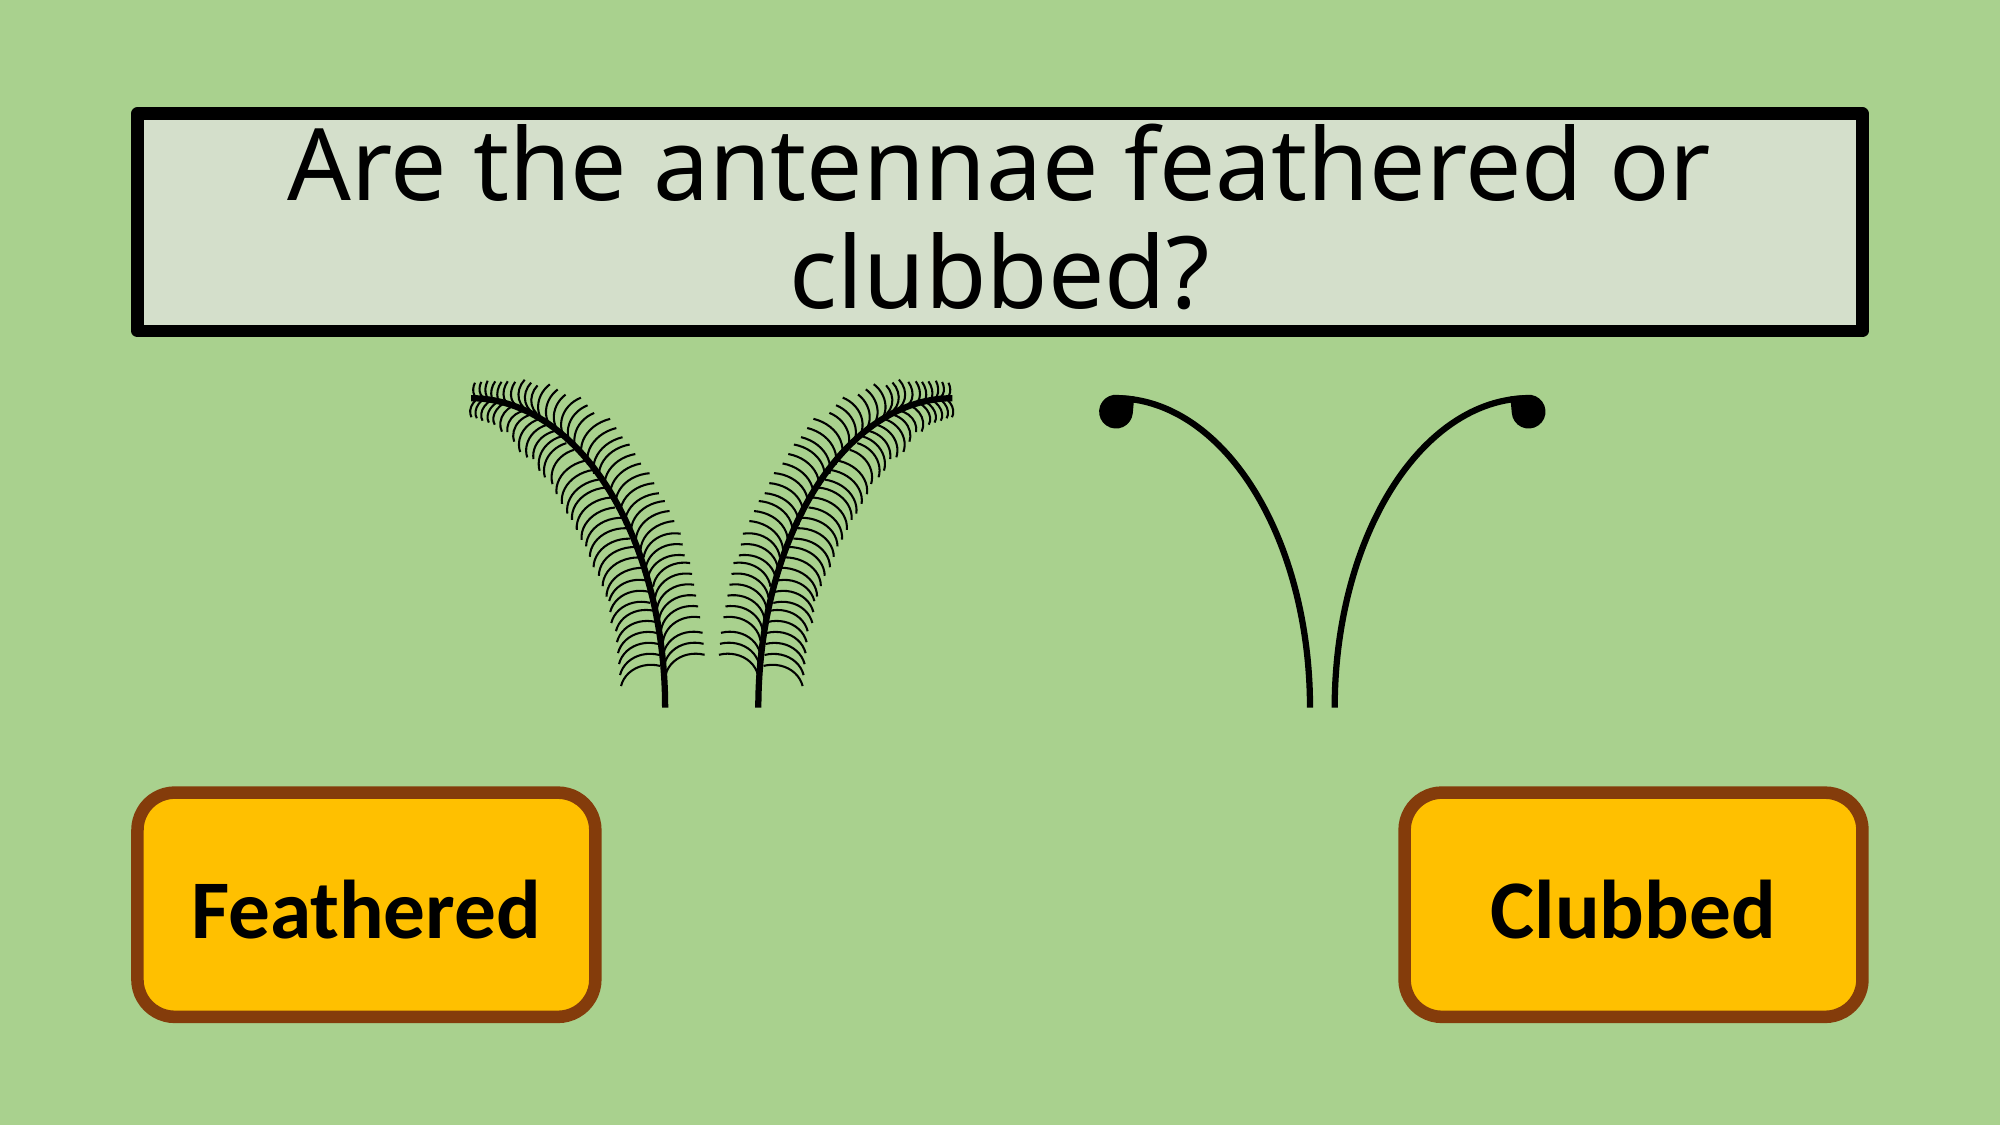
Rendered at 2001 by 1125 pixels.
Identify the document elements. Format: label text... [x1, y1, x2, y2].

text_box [277, 369, 1723, 1017]
text_box Clubbed [1434, 791, 1864, 1018]
title Are the antennae feathered or clubbed? [137, 113, 1863, 331]
text_box Feathered [136, 791, 566, 1018]
